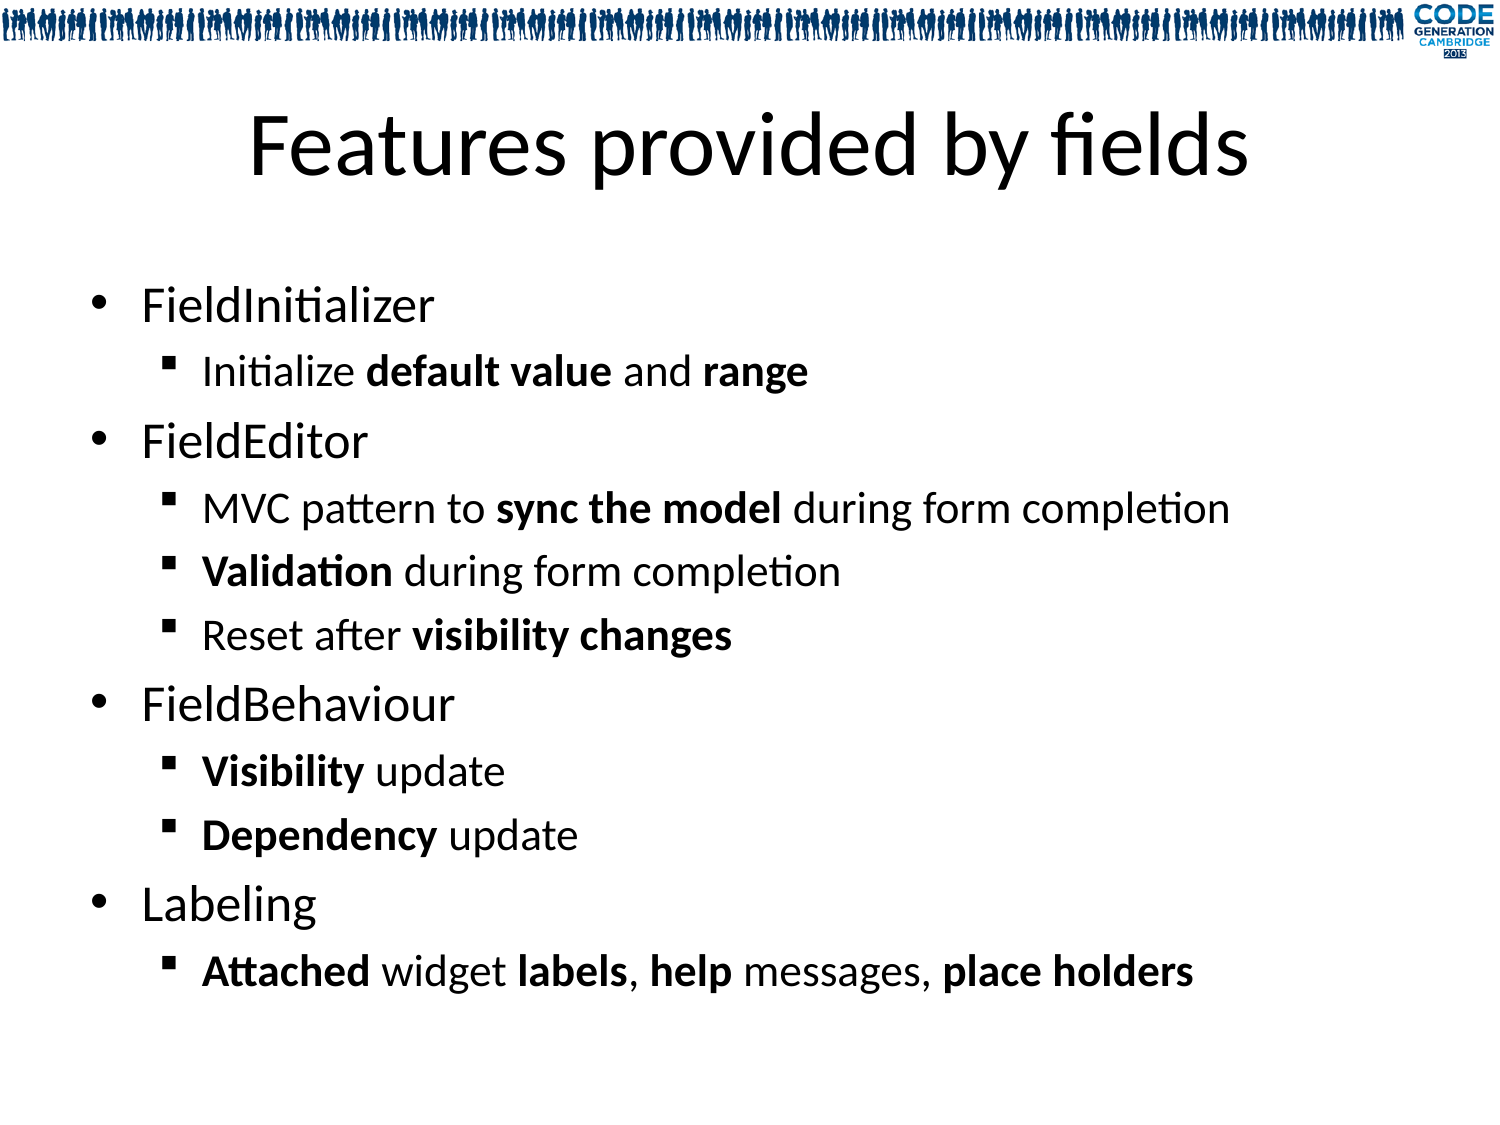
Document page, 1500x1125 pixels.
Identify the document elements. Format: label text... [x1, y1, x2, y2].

picture [0, 0, 1500, 75]
list FieldInitializer Initialize default value and range FieldEditor MVC pattern to sync the model during form completion Validation during form completion Reset after visibility changes FieldBehaviour Visibility update Dependency update Labeling Attached widget labels, help messages, place holders [75, 262, 1425, 1005]
title Features provided by fields [75, 45, 1425, 233]
